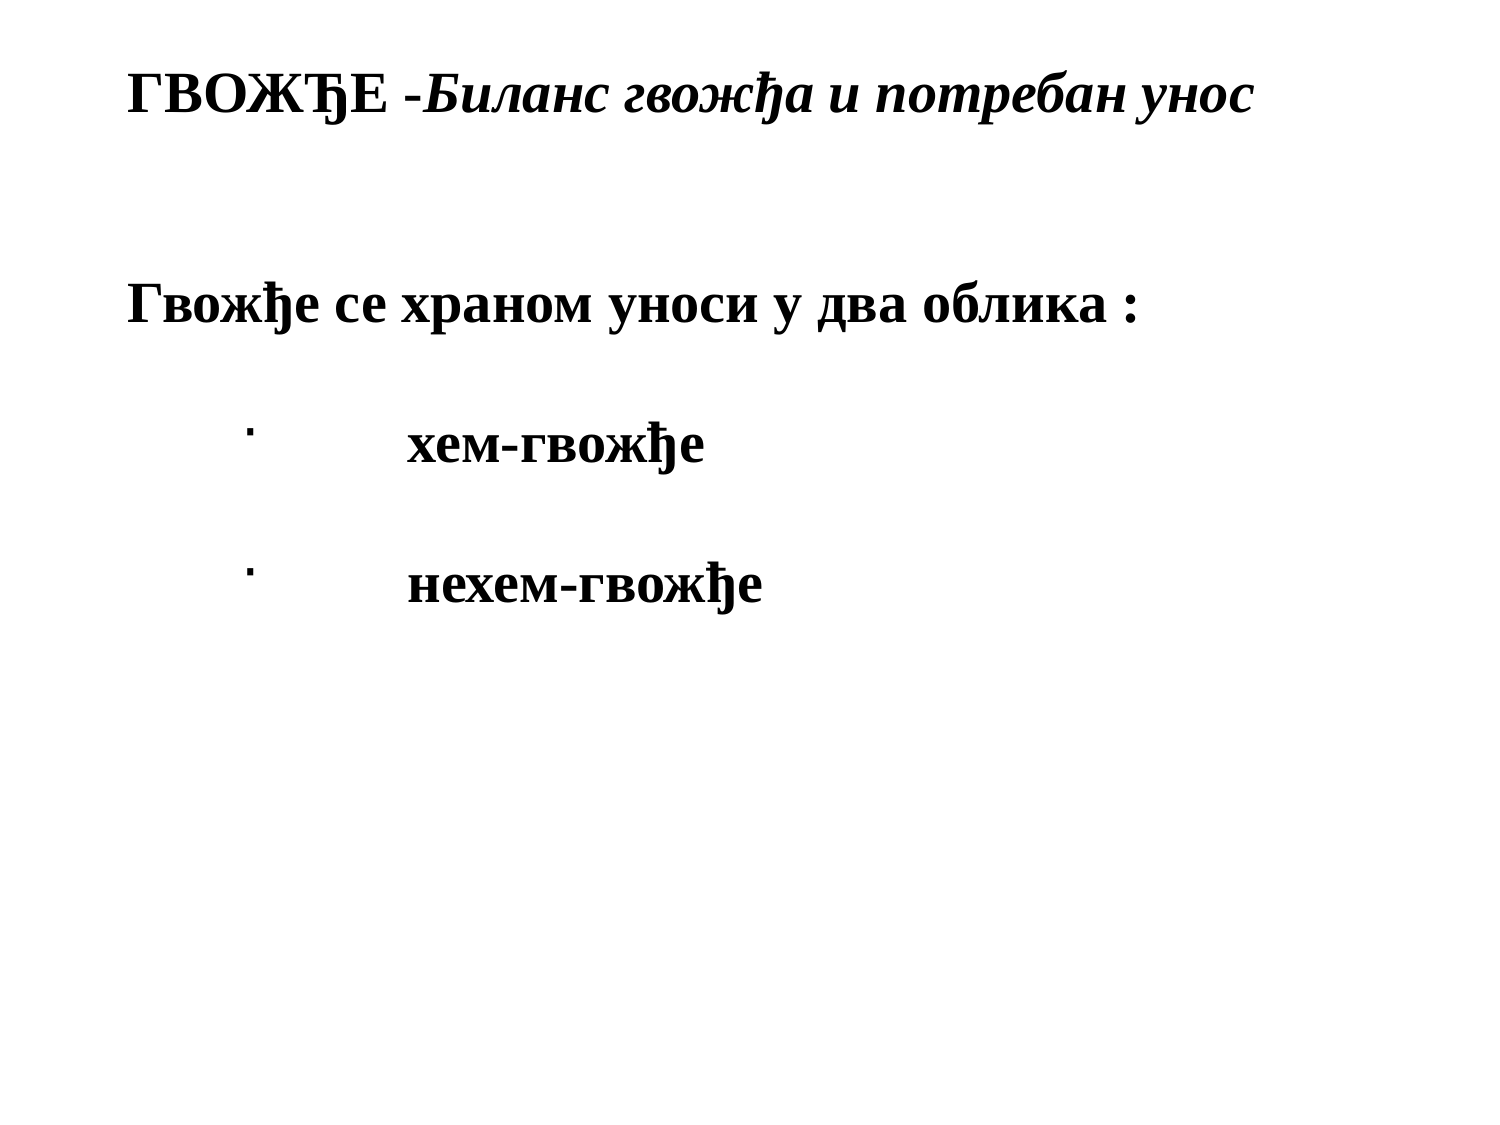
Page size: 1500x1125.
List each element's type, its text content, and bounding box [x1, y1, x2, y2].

text_box ГВОЖЂЕ -Биланс гвожђа и потребан унос Гвожђе се храном уноси у два облика : хем-гвожђе нехем-гвожђе [112, 46, 1400, 1122]
